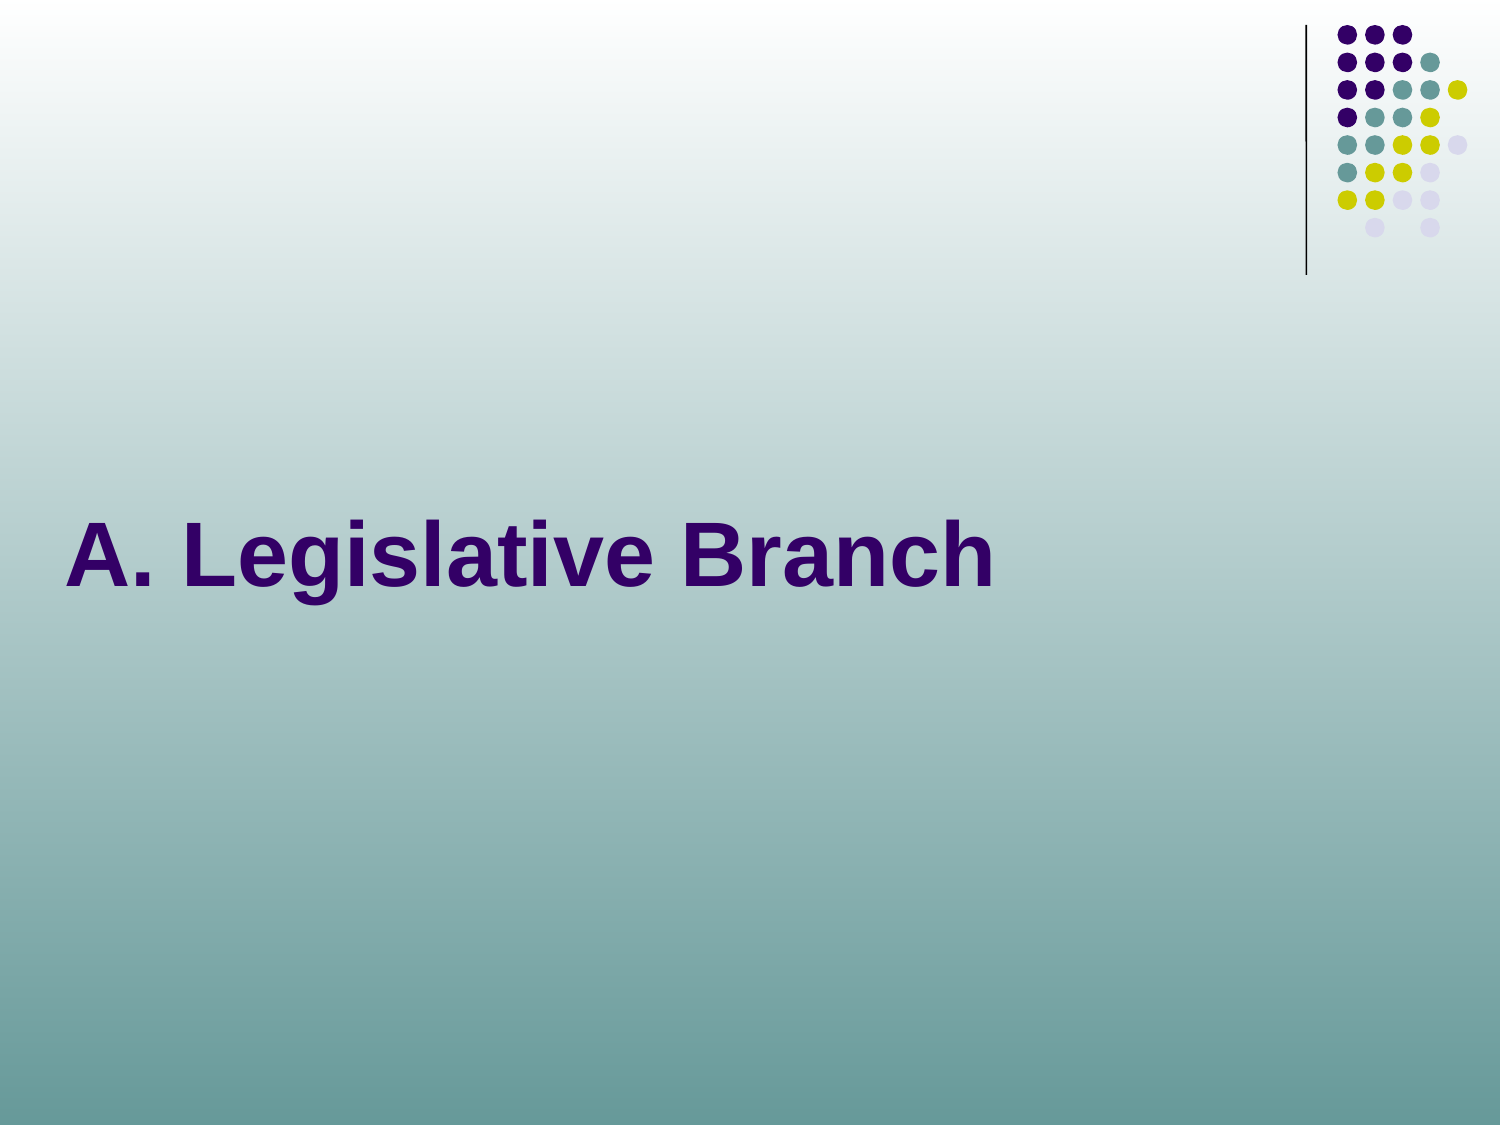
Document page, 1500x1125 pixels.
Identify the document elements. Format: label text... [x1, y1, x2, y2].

text_box A. Legislative Branch [50, 487, 1363, 613]
